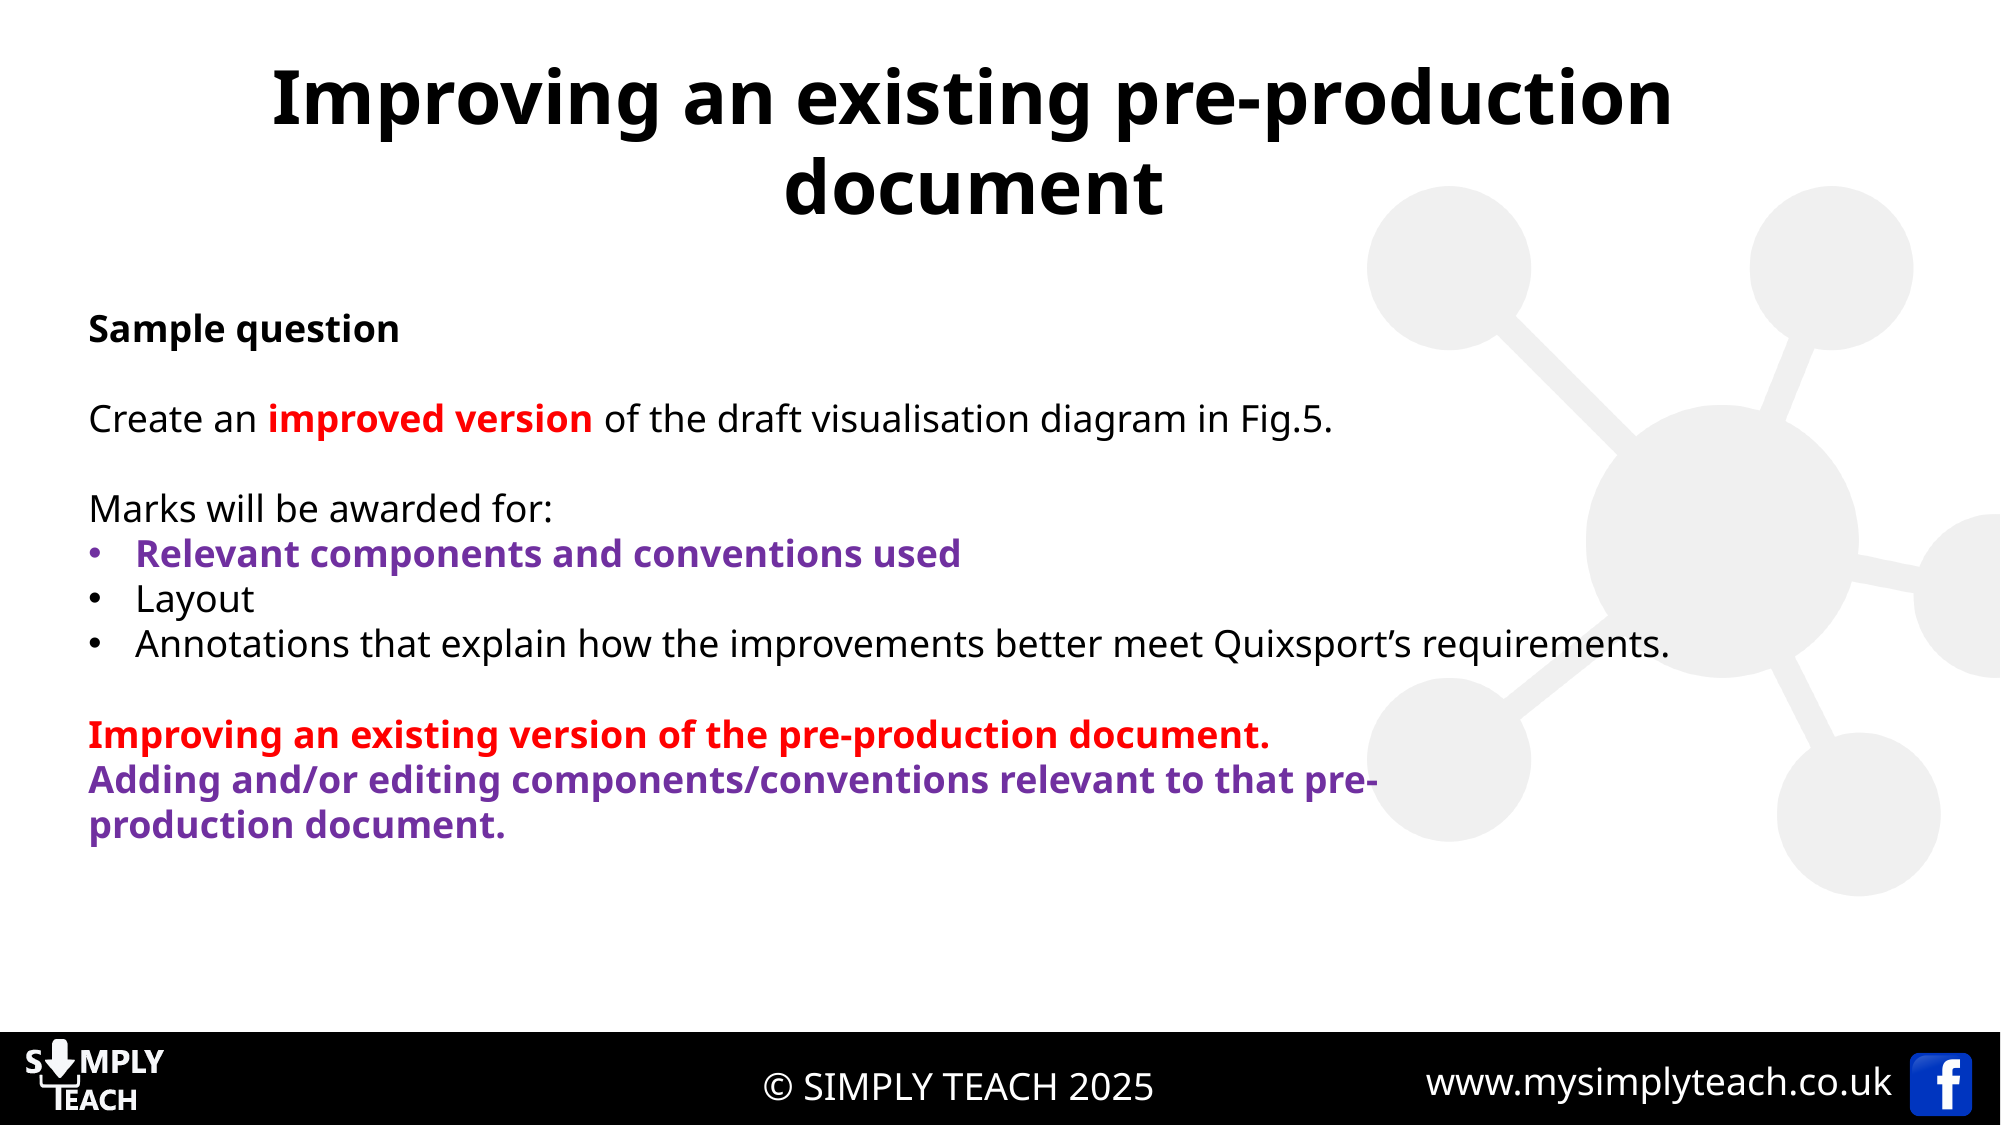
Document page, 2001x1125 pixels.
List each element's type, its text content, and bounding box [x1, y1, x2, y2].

picture [1907, 1050, 1975, 1119]
text_box Sample question Create an improved version of the draft visualisation diagram in Fig.5. Marks will be awarded for: Relevant components and conventions used Layout Annotations that explain how the improvements better meet Quixsport’s requirements. [73, 297, 1825, 673]
text_box Improving an existing pre-production document [184, 42, 1765, 237]
picture [15, 1033, 182, 1122]
text_box Improving an existing version of the pre-production document. Adding and/or editing components/conventions relevant to that pre-production document. [73, 704, 1414, 854]
